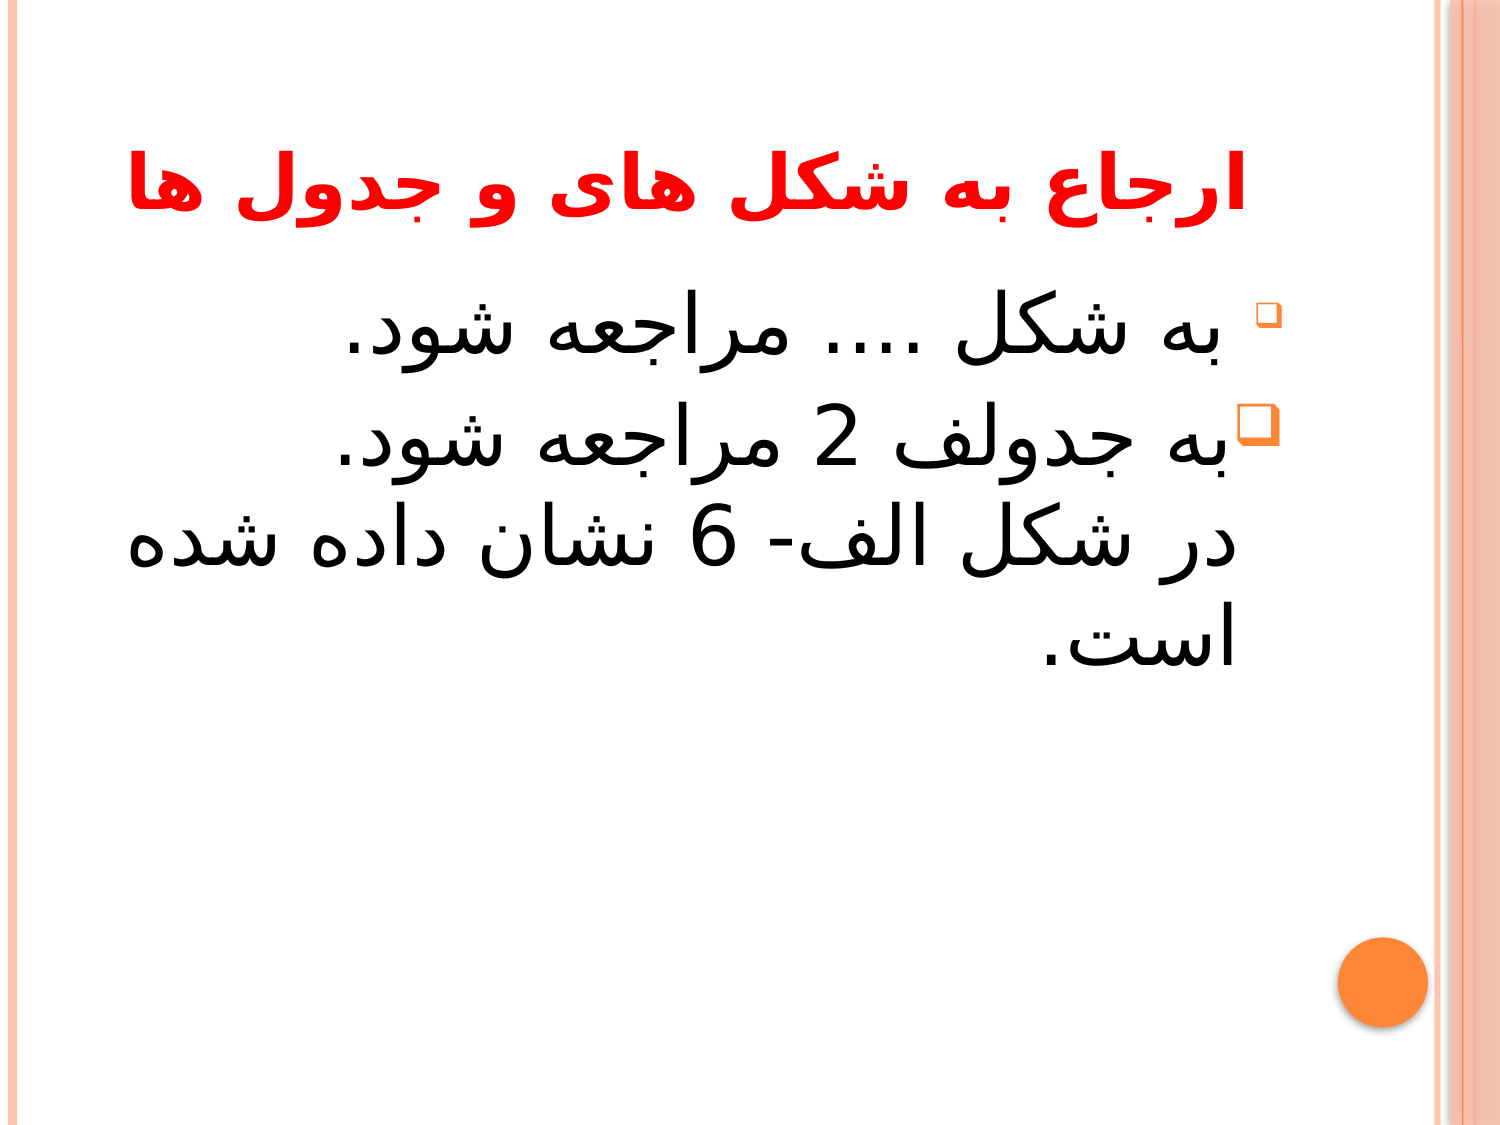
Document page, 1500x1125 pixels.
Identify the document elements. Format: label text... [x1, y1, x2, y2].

list به شکل .... مراجعه شود. به جدولف 2 مراجعه شود. در شکل الف- 6 نشان داده شده است. [75, 262, 1300, 1062]
title ارجاع به شکل های و جدول ها [75, 45, 1300, 233]
